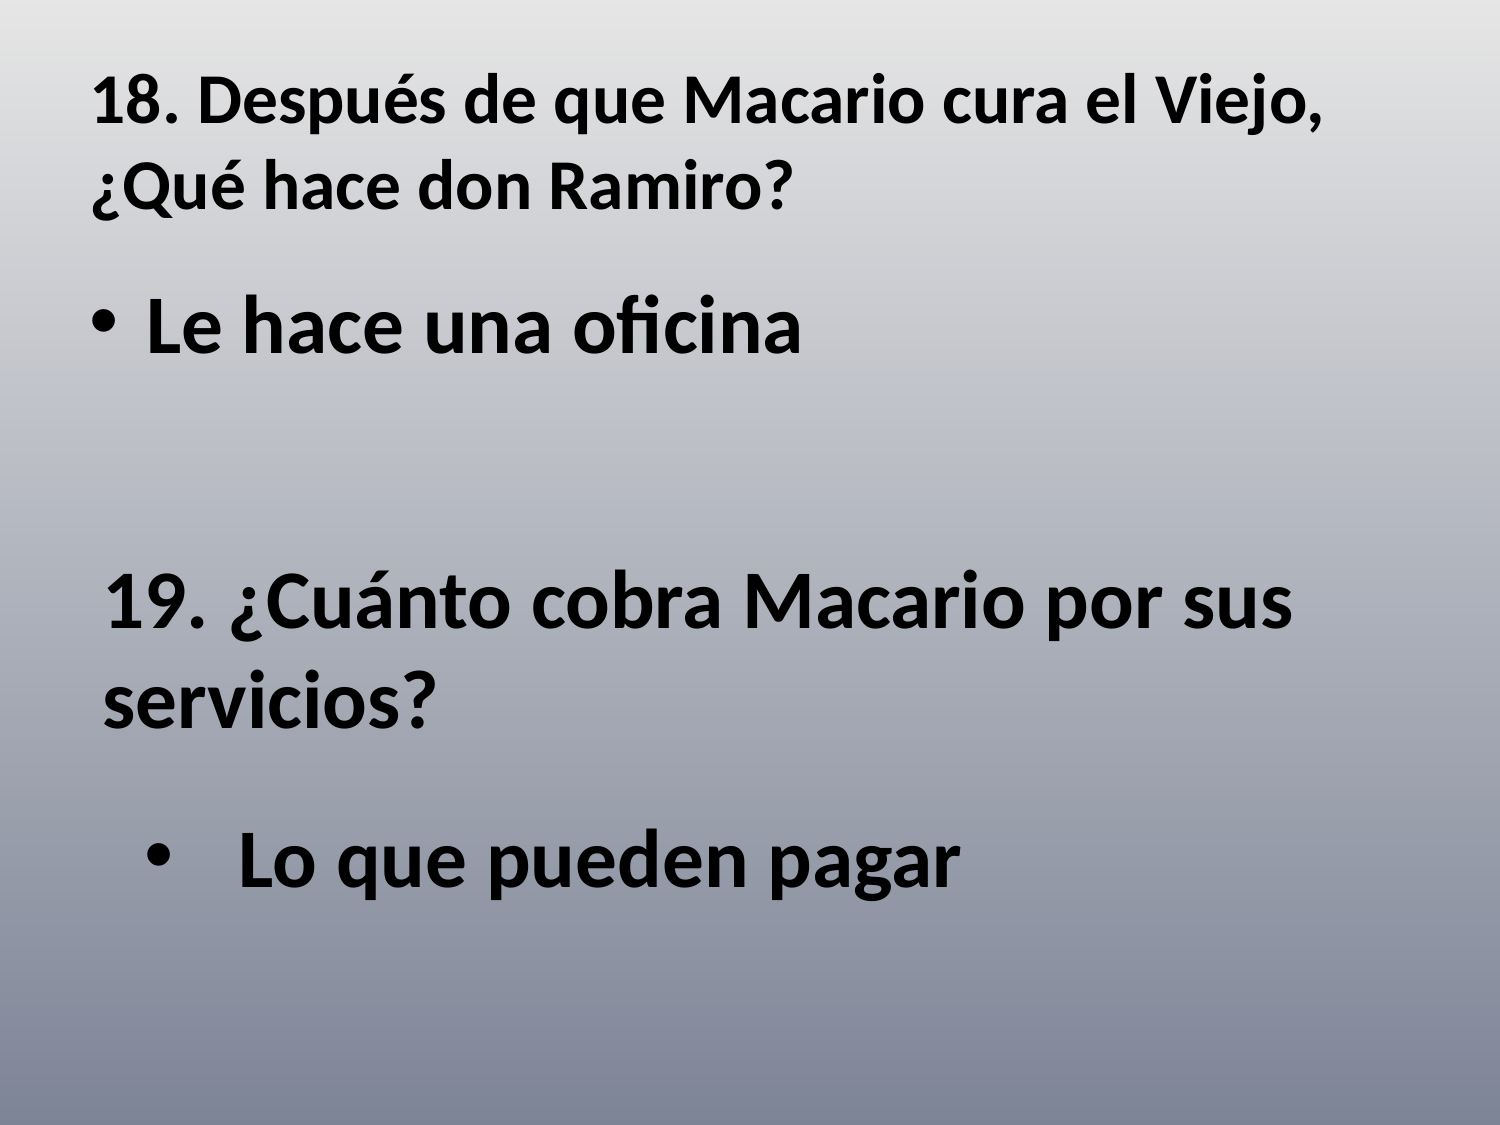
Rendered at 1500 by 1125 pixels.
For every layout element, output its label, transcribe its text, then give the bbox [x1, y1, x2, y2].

text_box Le hace una oficina [74, 262, 1425, 475]
text_box 19. ¿Cuánto cobra Macario por sus servicios? [87, 537, 1425, 753]
text_box Lo que pueden pagar [130, 796, 978, 912]
text_box 18. Después de que Macario cura el Viejo, ¿Qué hace don Ramiro? [74, 45, 1425, 233]
